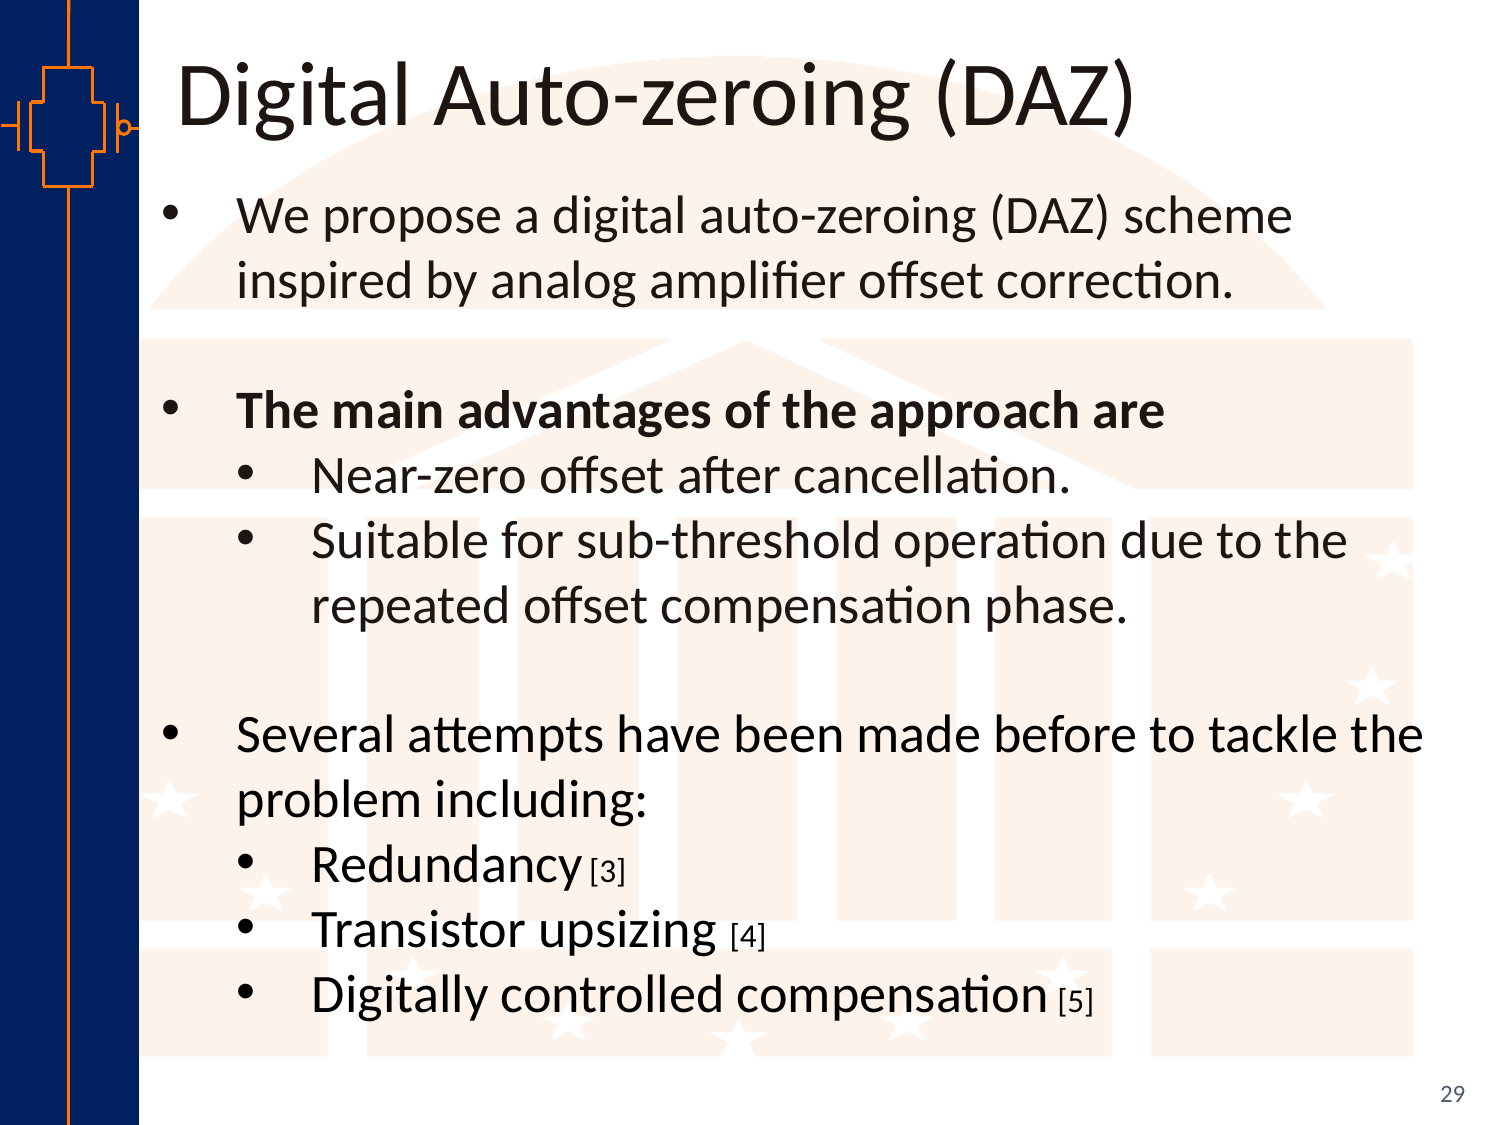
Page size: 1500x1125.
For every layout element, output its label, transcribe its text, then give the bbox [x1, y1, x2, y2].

slide_number 29 [1425, 1062, 1488, 1123]
text_box Digital Auto-zeroing (DAZ) [161, 26, 1500, 261]
text_box We propose a digital auto-zeroing (DAZ) scheme inspired by analog amplifier offset correction. The main advantages of the approach are Near-zero offset after cancellation. Suitable for sub-threshold operation due to the repeated offset compensation phase. Several attempts have been made before to tackle the problem including: Redundancy [3] Transistor upsizing [4] Digitally controlled compensation [5] [147, 171, 1486, 1096]
